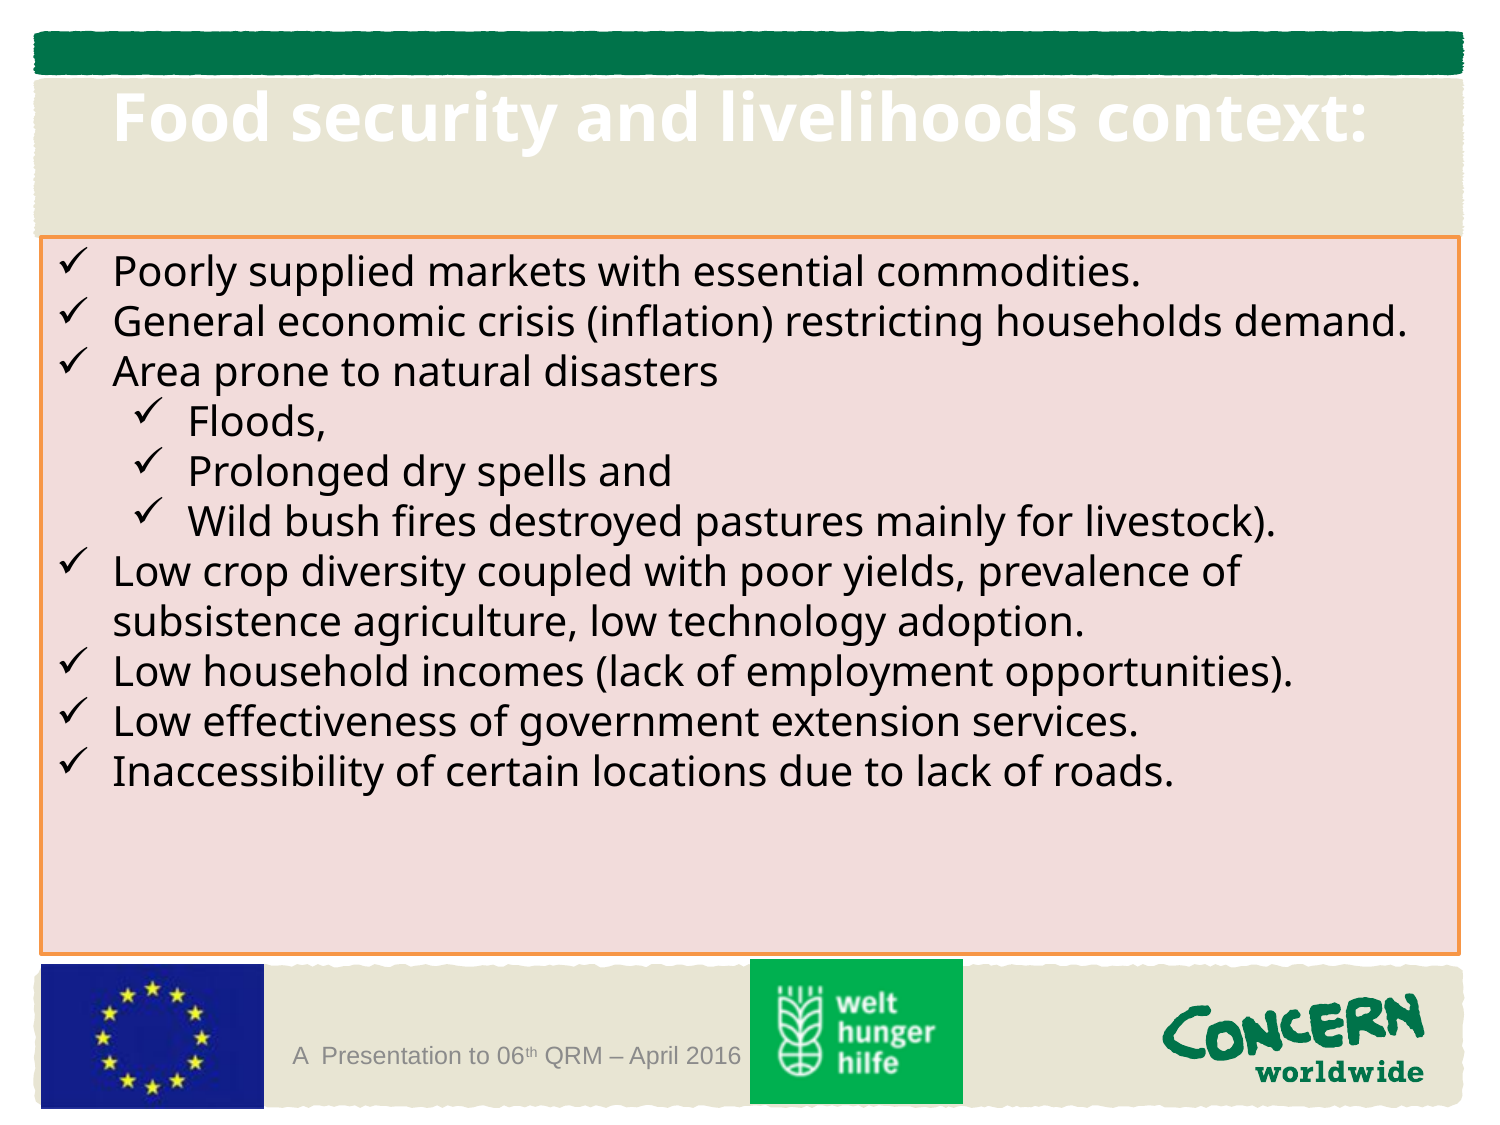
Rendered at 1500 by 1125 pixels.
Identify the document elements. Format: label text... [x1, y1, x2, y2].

picture [41, 963, 264, 1109]
text_box Poorly supplied markets with essential commodities. General economic crisis (inflation) restricting households demand. Area prone to natural disasters Floods, Prolonged dry spells and Wild bush fires destroyed pastures mainly for livestock). Low crop diversity coupled with poor yields, prevalence of subsistence agriculture, low technology adoption. Low household incomes (lack of employment opportunities). Low effectiveness of government extension services. Inaccessibility of certain locations due to lack of roads. [39, 235, 1461, 956]
title Food security and livelihoods context: [75, 45, 1424, 173]
picture [749, 959, 963, 1105]
list A Presentation to 06th QRM – April 2016 [277, 1032, 744, 1092]
